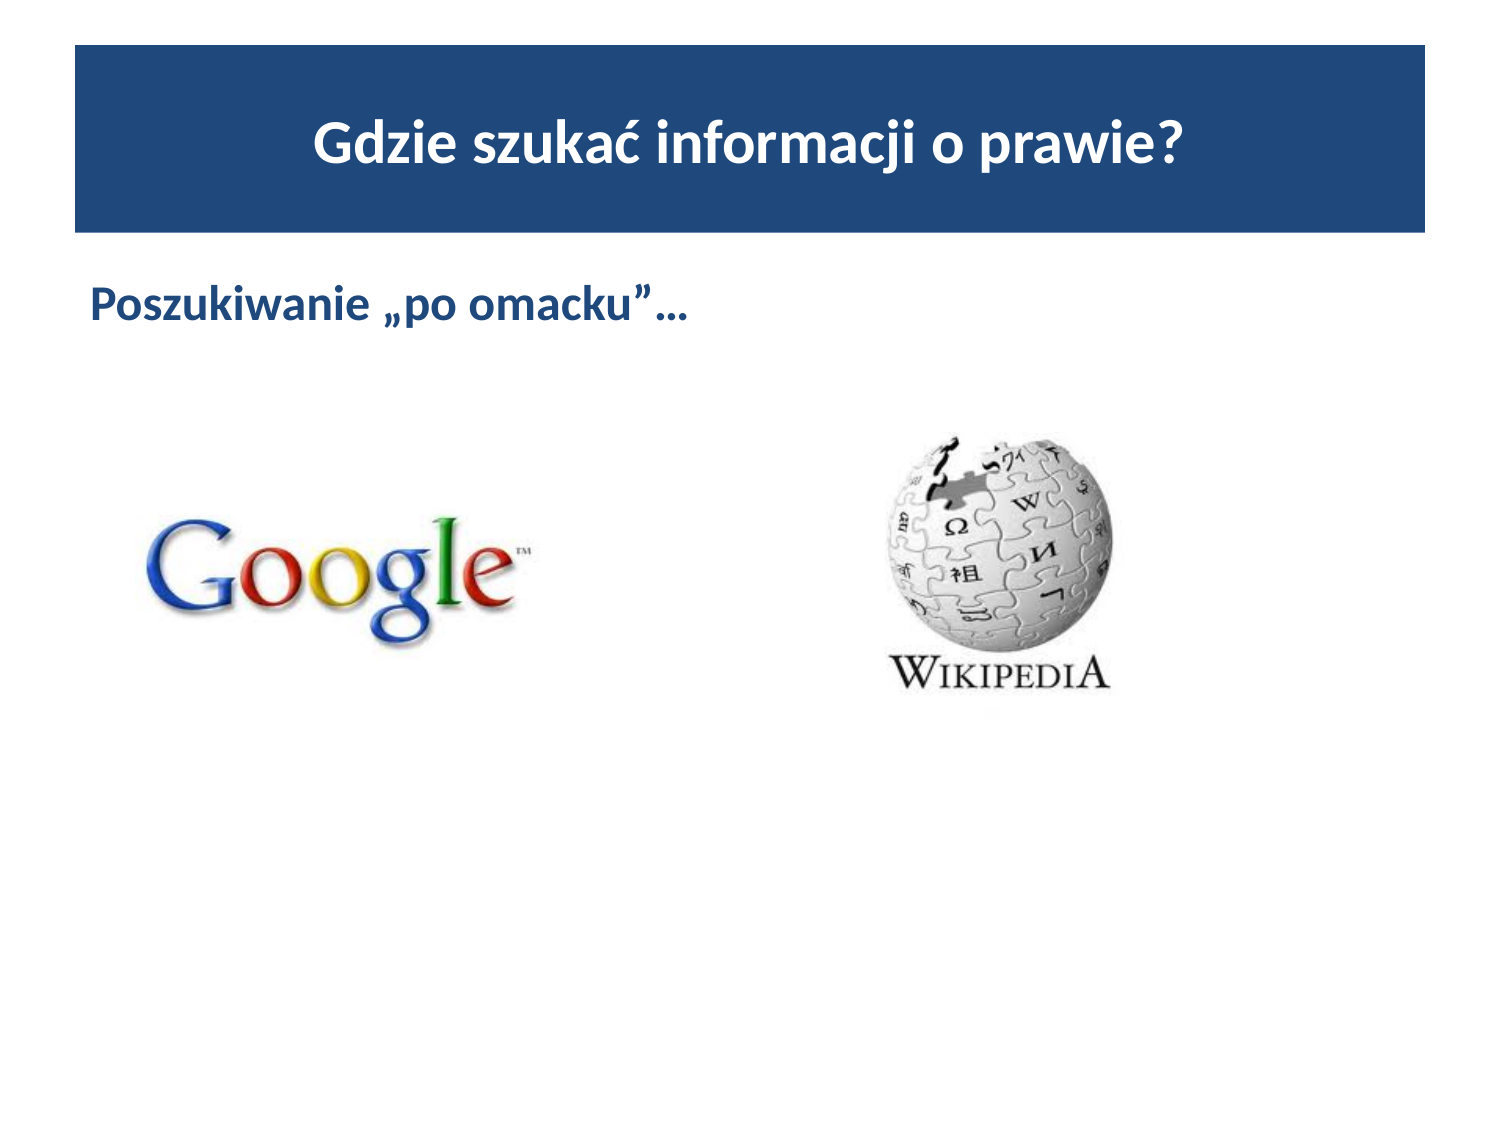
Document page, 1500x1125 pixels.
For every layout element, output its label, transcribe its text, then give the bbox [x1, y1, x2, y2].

picture [785, 432, 1216, 719]
picture [135, 444, 545, 717]
title Gdzie szukać informacji o prawie? [75, 45, 1425, 233]
list Poszukiwanie „po omacku”… [75, 262, 1425, 1005]
